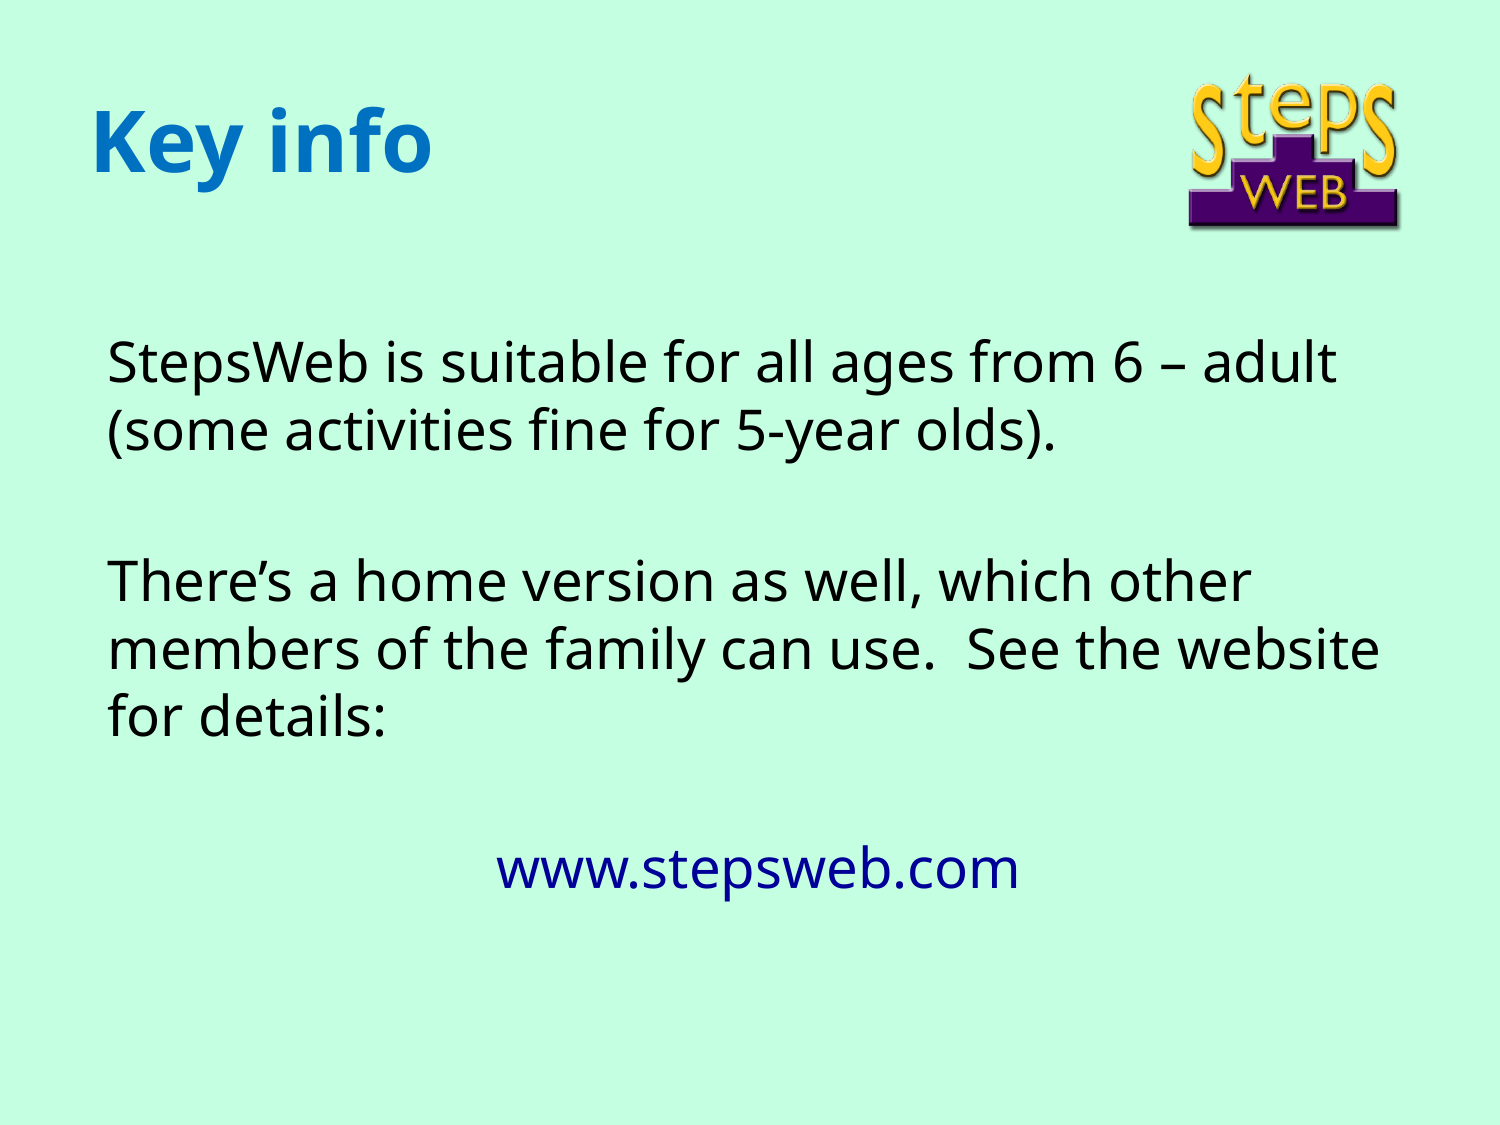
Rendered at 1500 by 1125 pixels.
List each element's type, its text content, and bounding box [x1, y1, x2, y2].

title Key info [75, 45, 1425, 233]
list StepsWeb is suitable for all ages from 6 – adult (some activities fine for 5-year olds). There’s a home version as well, which other members of the family can use. See the website for details: www.stepsweb.com [75, 243, 1425, 1083]
picture [1186, 71, 1403, 233]
